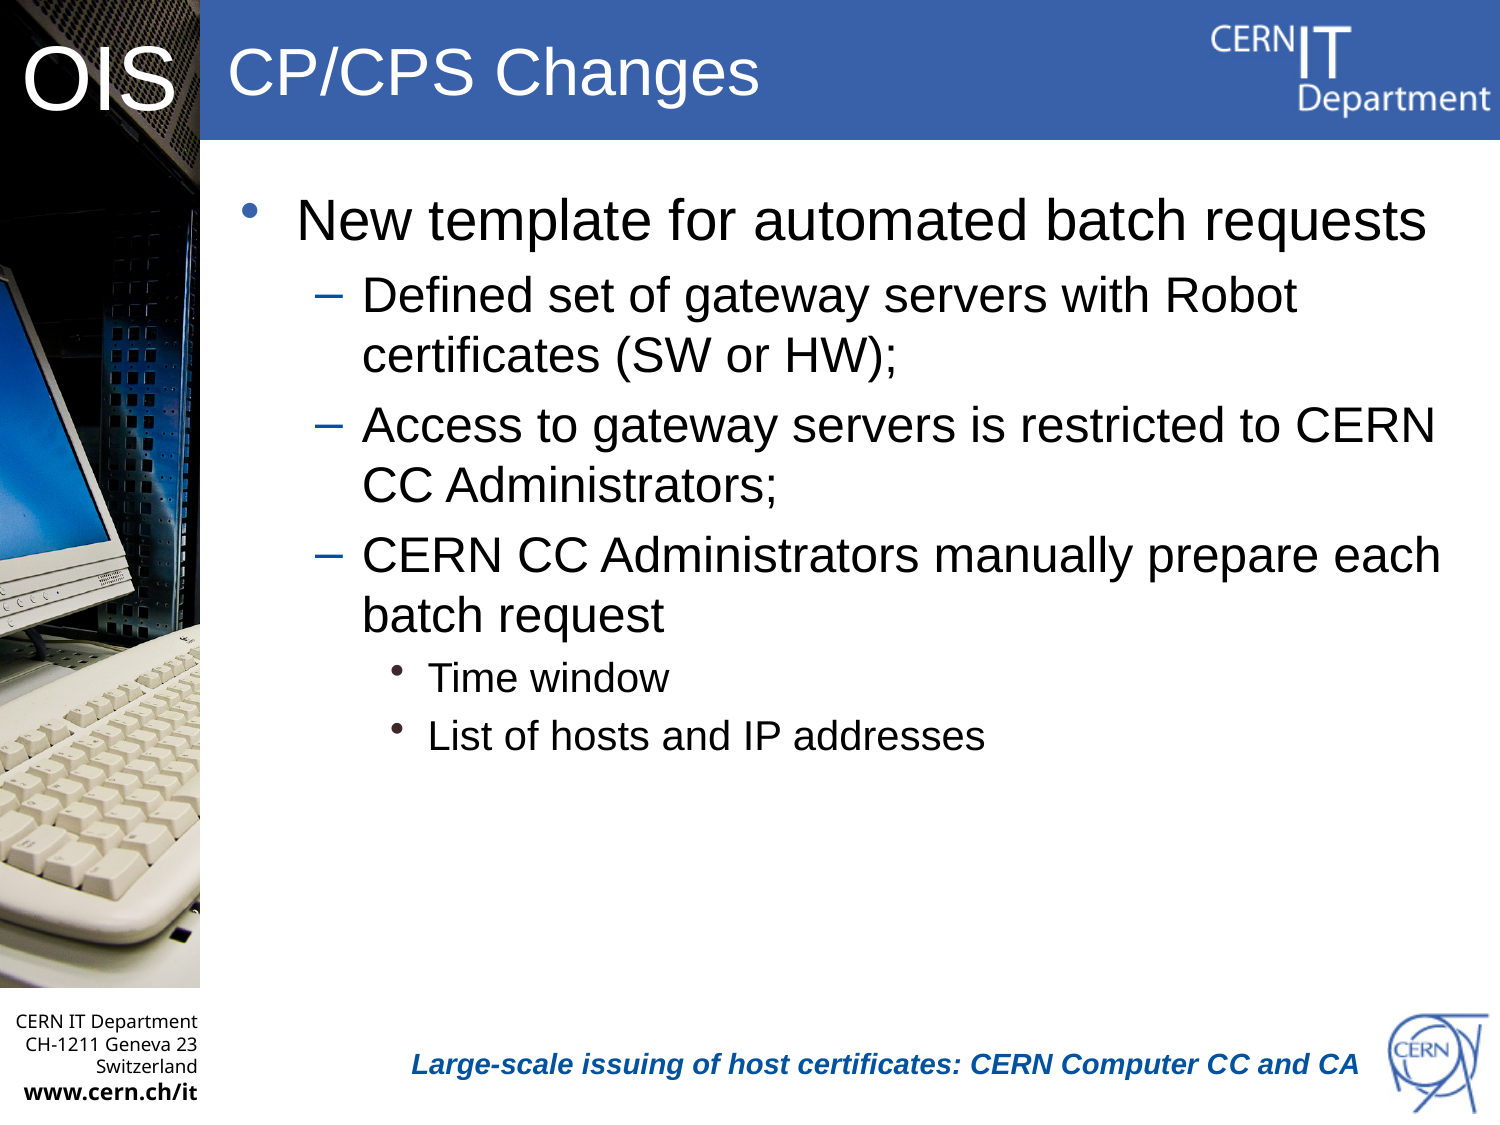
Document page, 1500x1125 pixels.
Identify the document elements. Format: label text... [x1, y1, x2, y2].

footer Large-scale issuing of host certificates: CERN Computer CС and CA [312, 1037, 1376, 1113]
picture [0, 0, 1500, 988]
list New template for automated batch requests Defined set of gateway servers with Robot certificates (SW or HW); Access to gateway servers is restricted to CERN CC Administrators; CERN CC Administrators manually prepare each batch request Time window List of hosts and IP addresses [225, 174, 1463, 988]
title CP/CPS Changes [212, 0, 1125, 138]
picture [1387, 1012, 1490, 1114]
